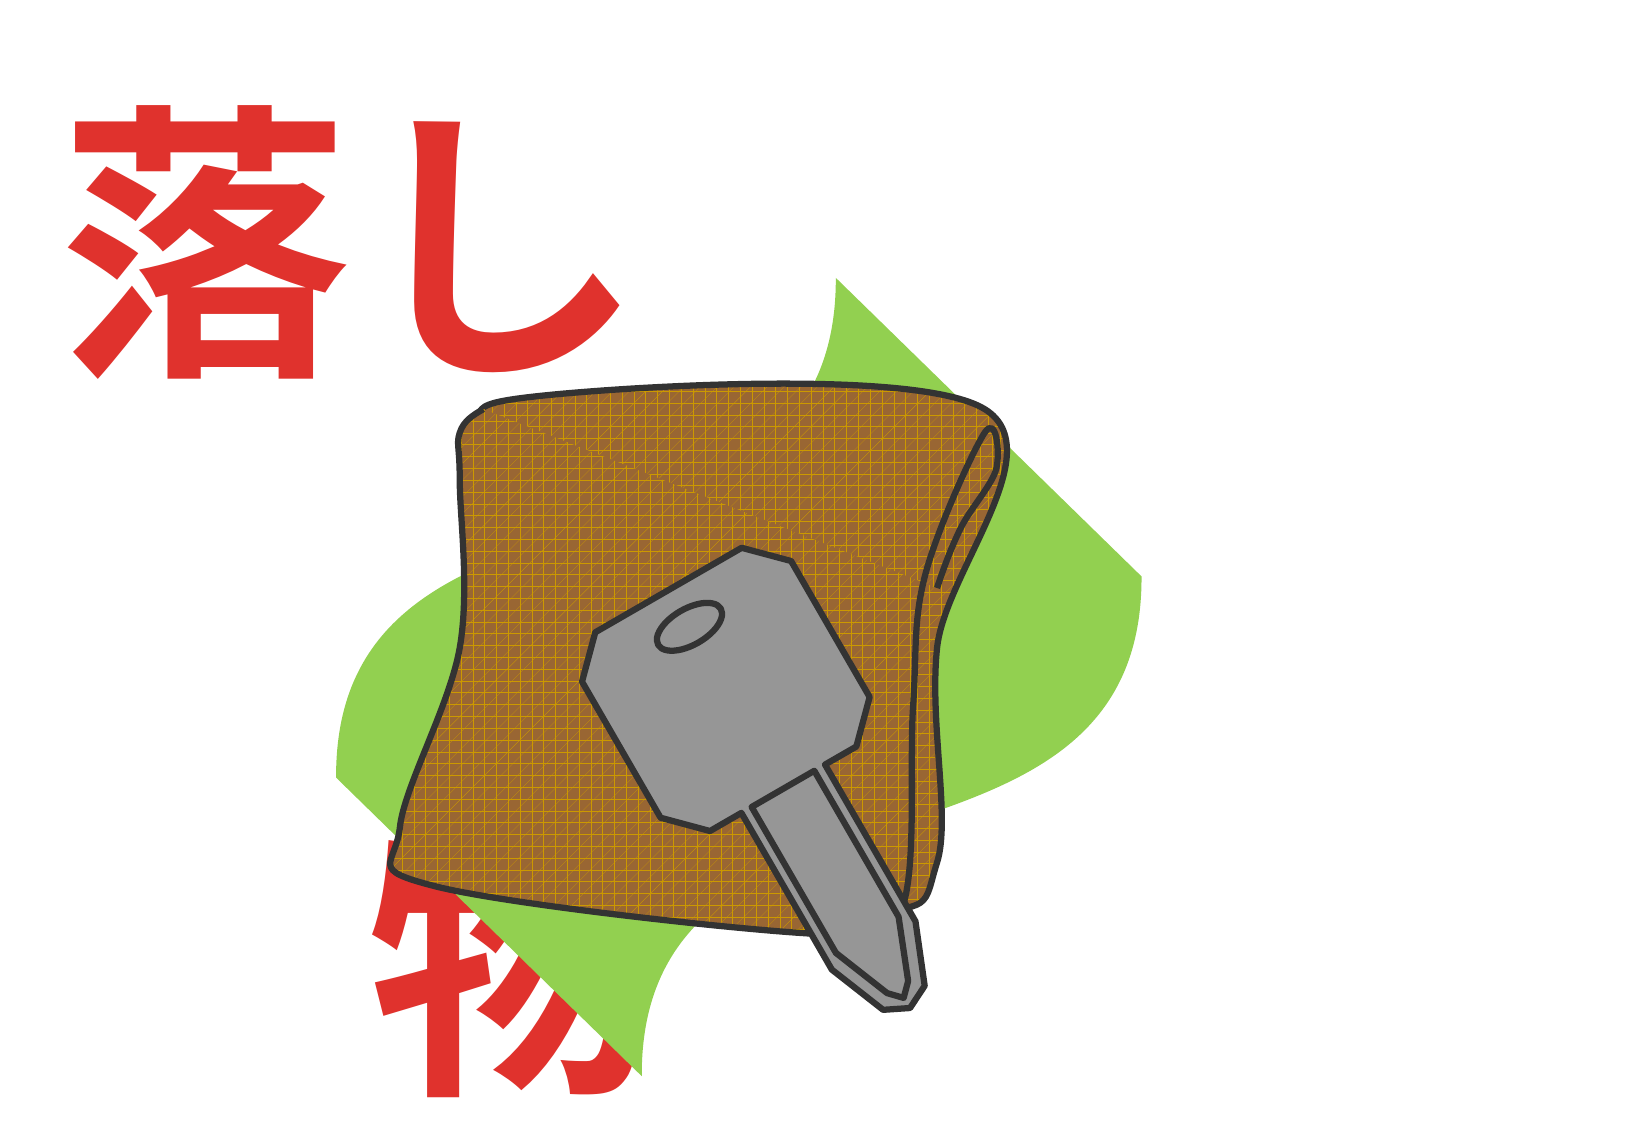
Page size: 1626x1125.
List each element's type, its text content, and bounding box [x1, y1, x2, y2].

text_box 落し [44, 54, 1581, 420]
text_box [366, 367, 1095, 1041]
text_box 物 [60, 772, 1596, 1125]
